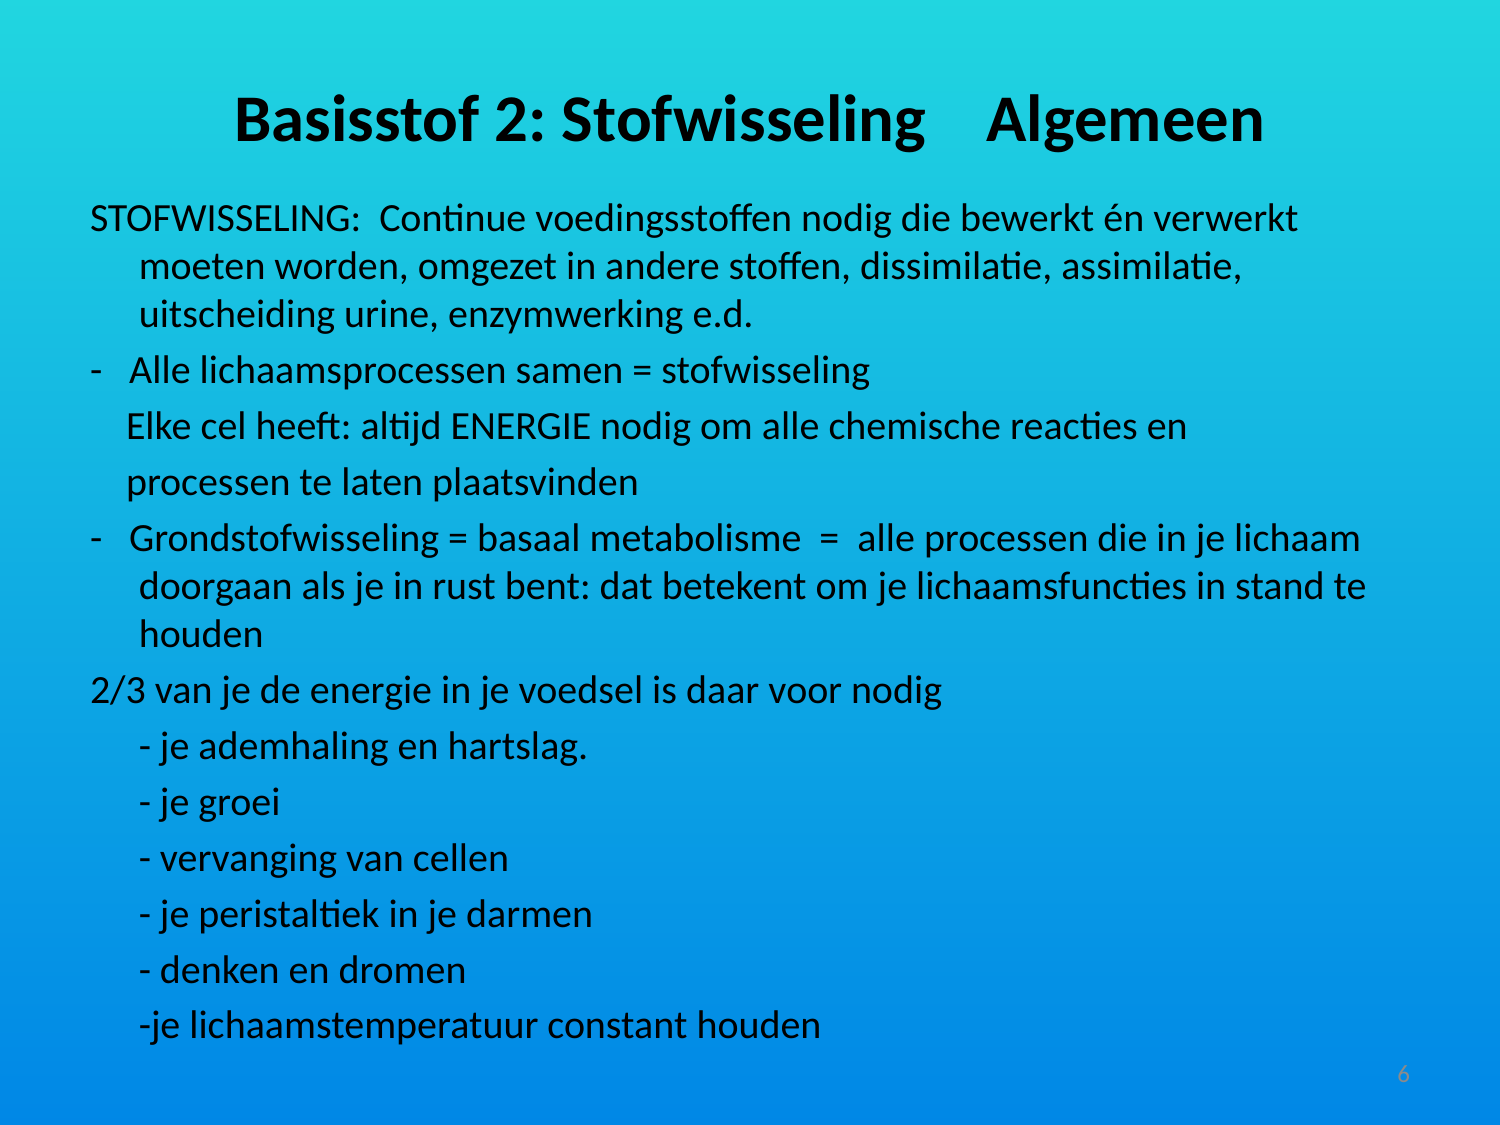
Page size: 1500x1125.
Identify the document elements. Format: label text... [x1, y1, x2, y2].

list STOFWISSELING: Continue voedingsstoffen nodig die bewerkt én verwerkt moeten worden, omgezet in andere stoffen, dissimilatie, assimilatie, uitscheiding urine, enzymwerking e.d. - Alle lichaamsprocessen samen = stofwisseling Elke cel heeft: altijd ENERGIE nodig om alle chemische reacties en processen te laten plaatsvinden - Grondstofwisseling = basaal metabolisme = alle processen die in je lichaam doorgaan als je in rust bent: dat betekent om je lichaamsfuncties in stand te houden 2/3 van je de energie in je voedsel is daar voor nodig - je ademhaling en hartslag. - je groei - vervanging van cellen - je peristaltiek in je darmen - denken en dromen -je lichaamstemperatuur constant houden [75, 184, 1425, 1059]
title Basisstof 2: Stofwisseling Algemeen [75, 45, 1425, 184]
slide_number 6 [1074, 1042, 1425, 1103]
